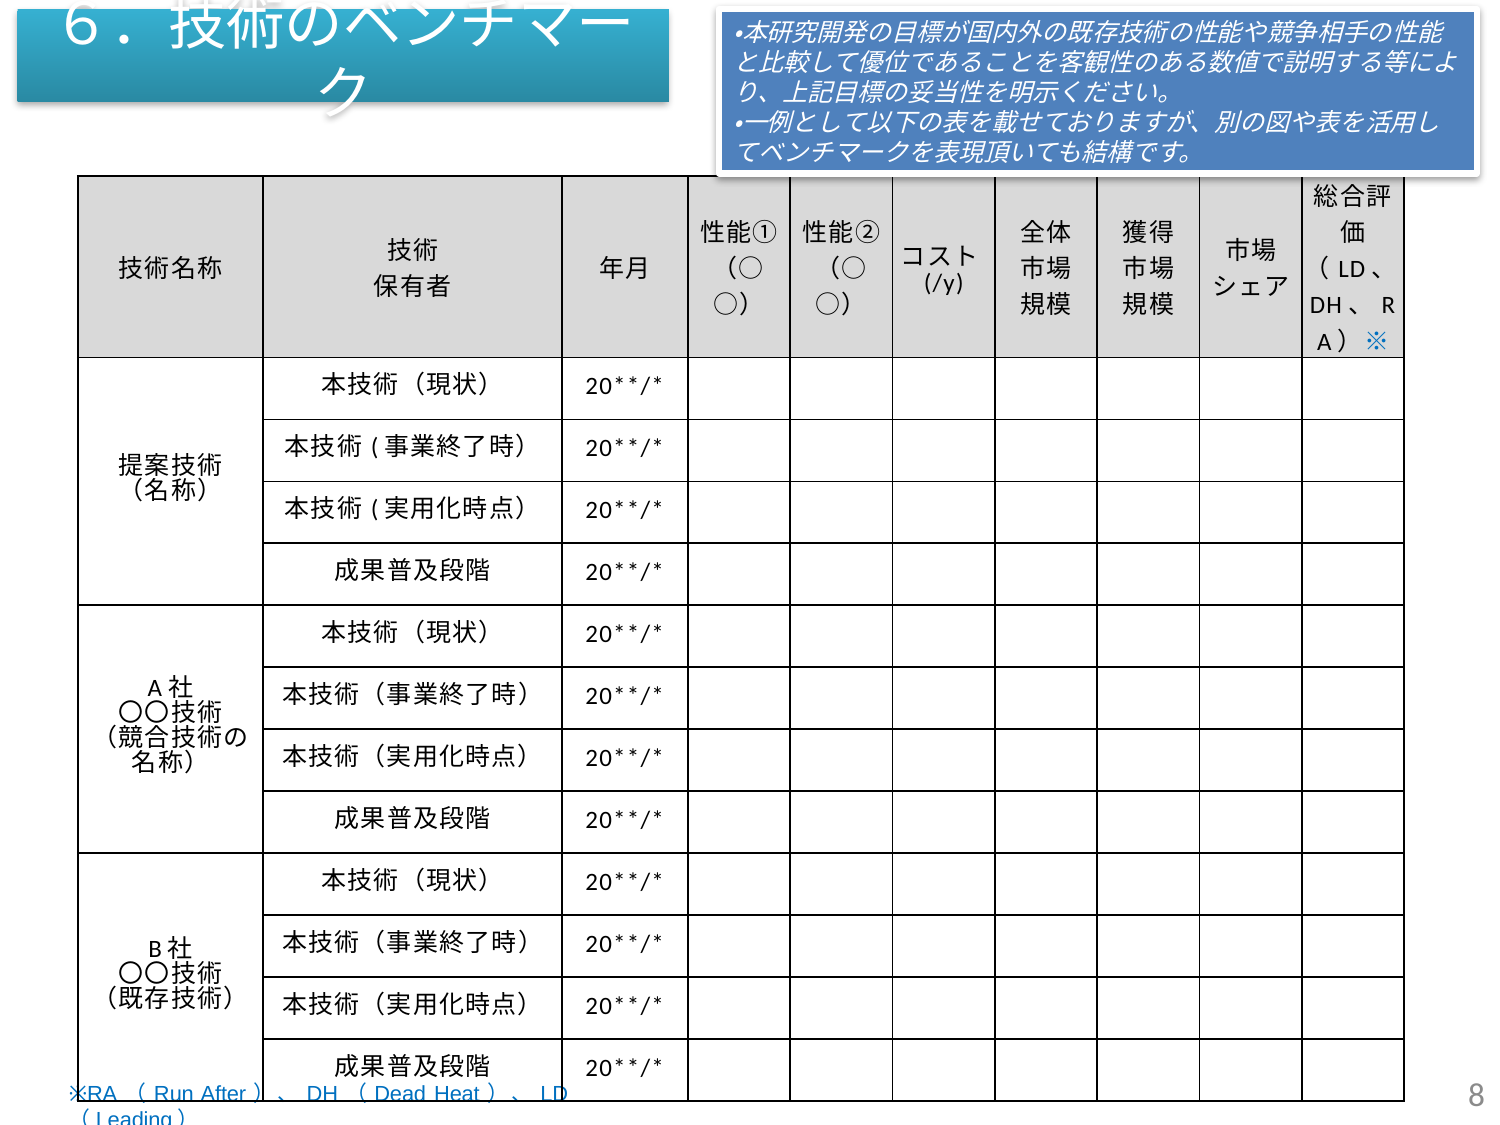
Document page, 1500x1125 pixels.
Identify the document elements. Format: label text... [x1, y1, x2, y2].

table_header 技術 保有者 [264, 177, 561, 357]
table_cell [791, 1040, 892, 1100]
table_cell [1098, 544, 1199, 604]
table_cell [893, 730, 994, 790]
table_cell [1098, 730, 1199, 790]
table_cell [1098, 358, 1199, 419]
table_header 市場 シェア [1200, 185, 1301, 357]
table_cell [1200, 358, 1301, 419]
table_cell 20**/* [563, 544, 687, 604]
table_cell 本技術（現状） [264, 854, 561, 914]
table_header 性能① （○○） [689, 177, 789, 357]
table_cell [689, 854, 789, 914]
table_cell [791, 792, 892, 852]
table_cell [1303, 978, 1403, 1038]
table_cell [893, 854, 994, 914]
table_cell [996, 668, 1096, 728]
table_cell [893, 358, 994, 419]
table_cell [791, 482, 892, 542]
table_cell [893, 544, 994, 604]
table_cell 本技術(実用化時点） [264, 482, 561, 542]
table_cell [1303, 730, 1403, 790]
table_cell [1303, 792, 1403, 852]
table_cell 成果普及段階 [264, 544, 561, 604]
table_cell 20**/* [563, 978, 687, 1038]
table_cell 20**/* [563, 668, 687, 728]
table_cell 20**/* [563, 1040, 687, 1100]
table_header 獲得 市場 規模 [1098, 185, 1199, 357]
table_cell [996, 606, 1096, 666]
slide_number 8 [1149, 1063, 1500, 1124]
table_cell [1098, 792, 1199, 852]
text_box ６．技術のベンチマーク [17, 9, 669, 102]
table_cell [1303, 358, 1403, 419]
table_cell [1200, 482, 1301, 542]
table_cell 20**/* [563, 420, 687, 481]
table_cell [893, 420, 994, 481]
table_cell [1303, 420, 1403, 481]
table_cell [893, 606, 994, 666]
table_cell [791, 978, 892, 1038]
table_cell [689, 420, 789, 481]
table_cell [1098, 1040, 1199, 1100]
table_cell 20**/* [563, 606, 687, 666]
table_cell [1303, 916, 1403, 976]
table_cell [689, 978, 789, 1038]
table_cell 20**/* [563, 854, 687, 914]
table_cell 20**/* [563, 792, 687, 852]
table_cell [996, 792, 1096, 852]
table_cell 本技術(事業終了時） [264, 420, 561, 481]
table_cell [1200, 606, 1301, 666]
table_cell [996, 358, 1096, 419]
table_cell [1098, 916, 1199, 976]
table_cell [1200, 792, 1301, 852]
table_cell [689, 358, 789, 419]
table_cell 本技術（事業終了時） [264, 668, 561, 728]
table_cell 20**/* [563, 482, 687, 542]
table_cell [893, 1040, 994, 1100]
table_cell [996, 730, 1096, 790]
table_header 性能② （○○） [791, 185, 892, 357]
text_box ※RA（Run After）、DH（Dead Heat）、LD（Leading） [53, 1071, 589, 1109]
table_cell [996, 978, 1096, 1038]
text_box ・本研究開発の目標が国内外の既存技術の性能や競争相手の性能と比較して優位であることを客観性のある数値で説明する等により、上記目標の妥当性を明示ください。 ・一例として以下の表を載せておりますが、別の図や表を活用してベンチマークを表現頂いても結構です。 [716, 6, 1480, 177]
table_cell [1098, 668, 1199, 728]
table_cell [1303, 668, 1403, 728]
table_cell 本技術（現状） [264, 358, 561, 419]
table_cell [1303, 544, 1403, 604]
table_cell [996, 544, 1096, 604]
table_header 技術名称 [79, 177, 262, 357]
table_cell [791, 544, 892, 604]
table_cell 成果普及段階 [264, 1040, 561, 1100]
table_cell B社 〇〇技術 （既存技術） [79, 854, 262, 1100]
table_cell [893, 668, 994, 728]
table_cell [689, 730, 789, 790]
table_cell [996, 1040, 1096, 1100]
table_cell [1200, 916, 1301, 976]
table_cell [791, 916, 892, 976]
table_cell [1098, 482, 1199, 542]
table_cell 本技術（実用化時点） [264, 978, 561, 1038]
table_cell [1303, 854, 1403, 914]
table_cell [996, 482, 1096, 542]
table_cell [1200, 544, 1301, 604]
table_cell [1303, 1040, 1403, 1063]
table_cell [689, 668, 789, 728]
table_cell 本技術（現状） [264, 606, 561, 666]
table_cell [1200, 730, 1301, 790]
table_cell [996, 916, 1096, 976]
table_header コスト(/y) [893, 185, 994, 357]
table_cell [791, 358, 892, 419]
table_header 全体 市場 規模 [996, 185, 1096, 357]
table_cell [689, 606, 789, 666]
table_cell 提案技術 （名称） [79, 358, 262, 604]
table_cell [791, 606, 892, 666]
table_cell [1098, 606, 1199, 666]
table_cell 本技術（実用化時点） [264, 730, 561, 790]
table_cell [689, 1040, 789, 1100]
table_cell [689, 916, 789, 976]
table_cell [1098, 978, 1199, 1038]
table_cell [893, 978, 994, 1038]
table_cell [791, 420, 892, 481]
table_cell [893, 792, 994, 852]
table_cell [1098, 420, 1199, 481]
table_cell [689, 544, 789, 604]
table_cell [996, 854, 1096, 914]
table_cell [1303, 482, 1403, 542]
table_cell [1303, 606, 1403, 666]
table_header 総合評価（LD、DH、RA）※ [1303, 185, 1403, 357]
table_cell [893, 916, 994, 976]
table_cell A社 〇〇技術 （競合技術の 名称） [79, 606, 262, 852]
table_cell [1200, 854, 1301, 914]
table_cell [1200, 668, 1301, 728]
table_cell 20**/* [563, 916, 687, 976]
table_cell [1200, 420, 1301, 481]
table_cell [689, 482, 789, 542]
table_cell [1098, 854, 1199, 914]
table_cell [689, 792, 789, 852]
table_cell [791, 730, 892, 790]
table_cell [996, 420, 1096, 481]
table_cell [1200, 978, 1301, 1038]
table_cell 本技術（事業終了時） [264, 916, 561, 976]
table_cell [1200, 1040, 1301, 1063]
table_cell [893, 482, 994, 542]
table_cell 20**/* [563, 730, 687, 790]
table_cell 成果普及段階 [264, 792, 561, 852]
table_header 年月 [563, 177, 687, 357]
table_cell [791, 854, 892, 914]
table_cell [791, 668, 892, 728]
table_cell 20**/* [563, 358, 687, 419]
